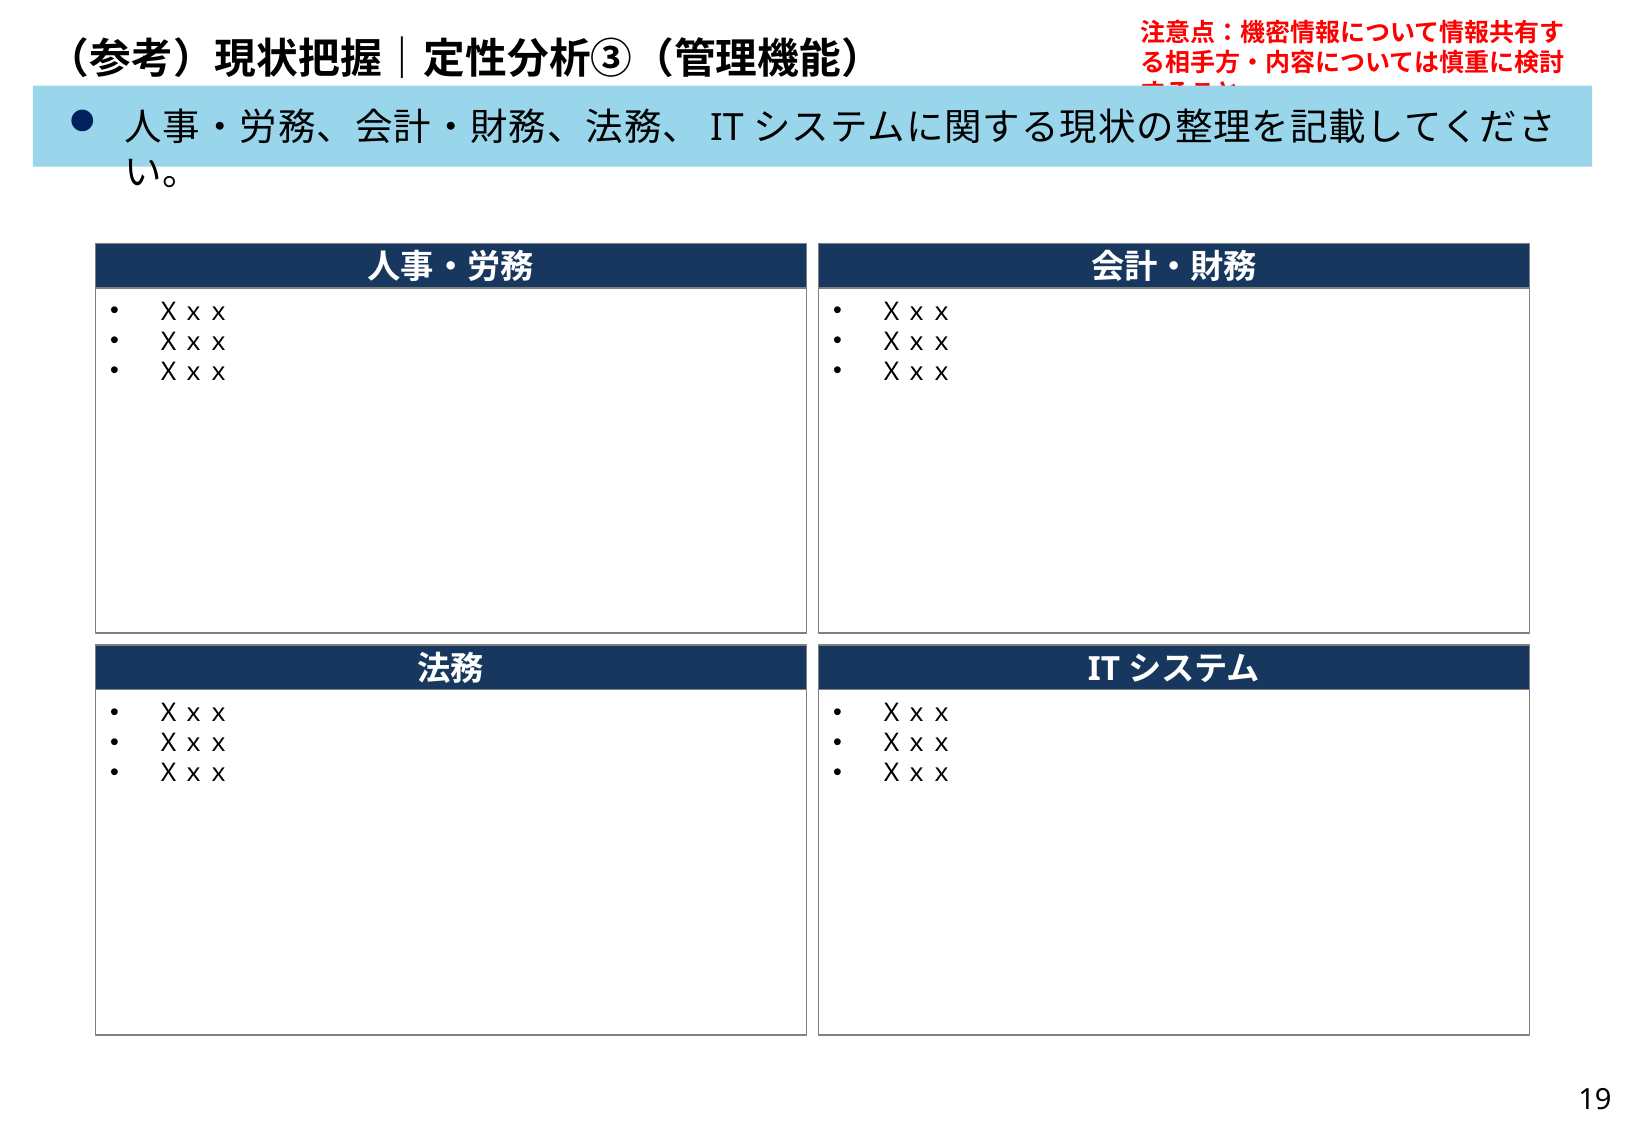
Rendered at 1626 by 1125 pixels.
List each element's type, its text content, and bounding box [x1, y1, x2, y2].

list 人事・労務、会計・財務、法務、ITシステムに関する現状の整理を記載してください。 [32, 90, 1593, 167]
text_box 人事・労務 [95, 243, 807, 288]
title （参考）現状把握｜定性分析③（管理機能） [32, 24, 1593, 90]
text_box Ｘｘｘ Ｘｘｘ Ｘｘｘ [95, 690, 807, 1035]
text_box Ｘｘｘ Ｘｘｘ Ｘｘｘ [818, 690, 1530, 1035]
text_box ITシステム [818, 645, 1530, 690]
slide_number 19 [1247, 1070, 1625, 1125]
text_box 法務 [95, 645, 807, 690]
text_box Ｘｘｘ Ｘｘｘ Ｘｘｘ [818, 288, 1530, 634]
text_box Ｘｘｘ Ｘｘｘ Ｘｘｘ [95, 288, 807, 634]
text_box 会計・財務 [818, 243, 1530, 288]
